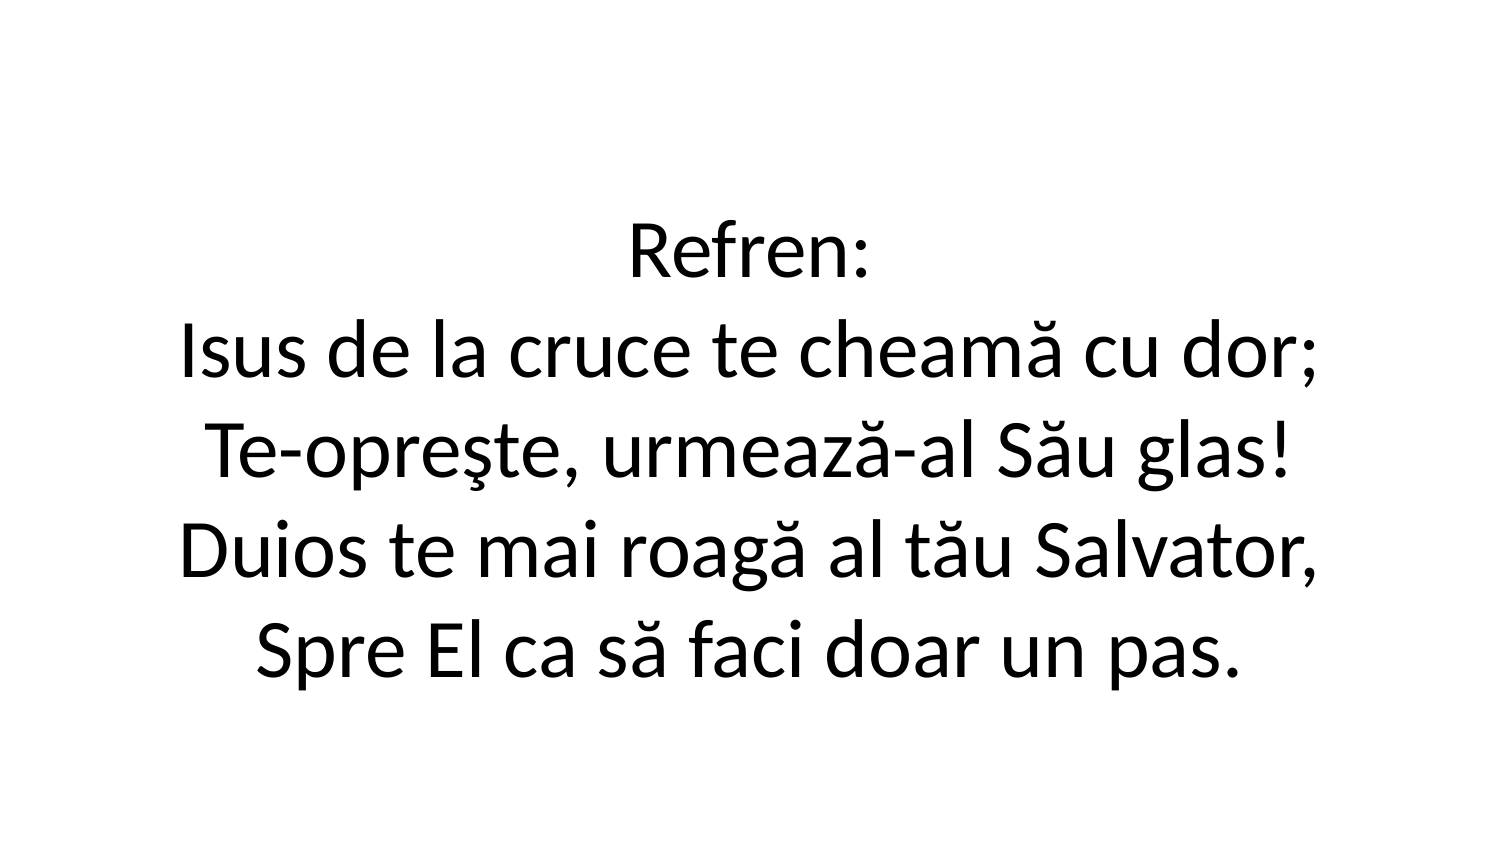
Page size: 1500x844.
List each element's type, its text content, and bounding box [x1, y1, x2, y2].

text_box Refren: Isus de la cruce te cheamă cu dor; Te-opreşte, urmează-al Său glas! Duios te mai roagă al tău Salvator, Spre El ca să faci doar un pas. [163, 142, 1337, 702]
